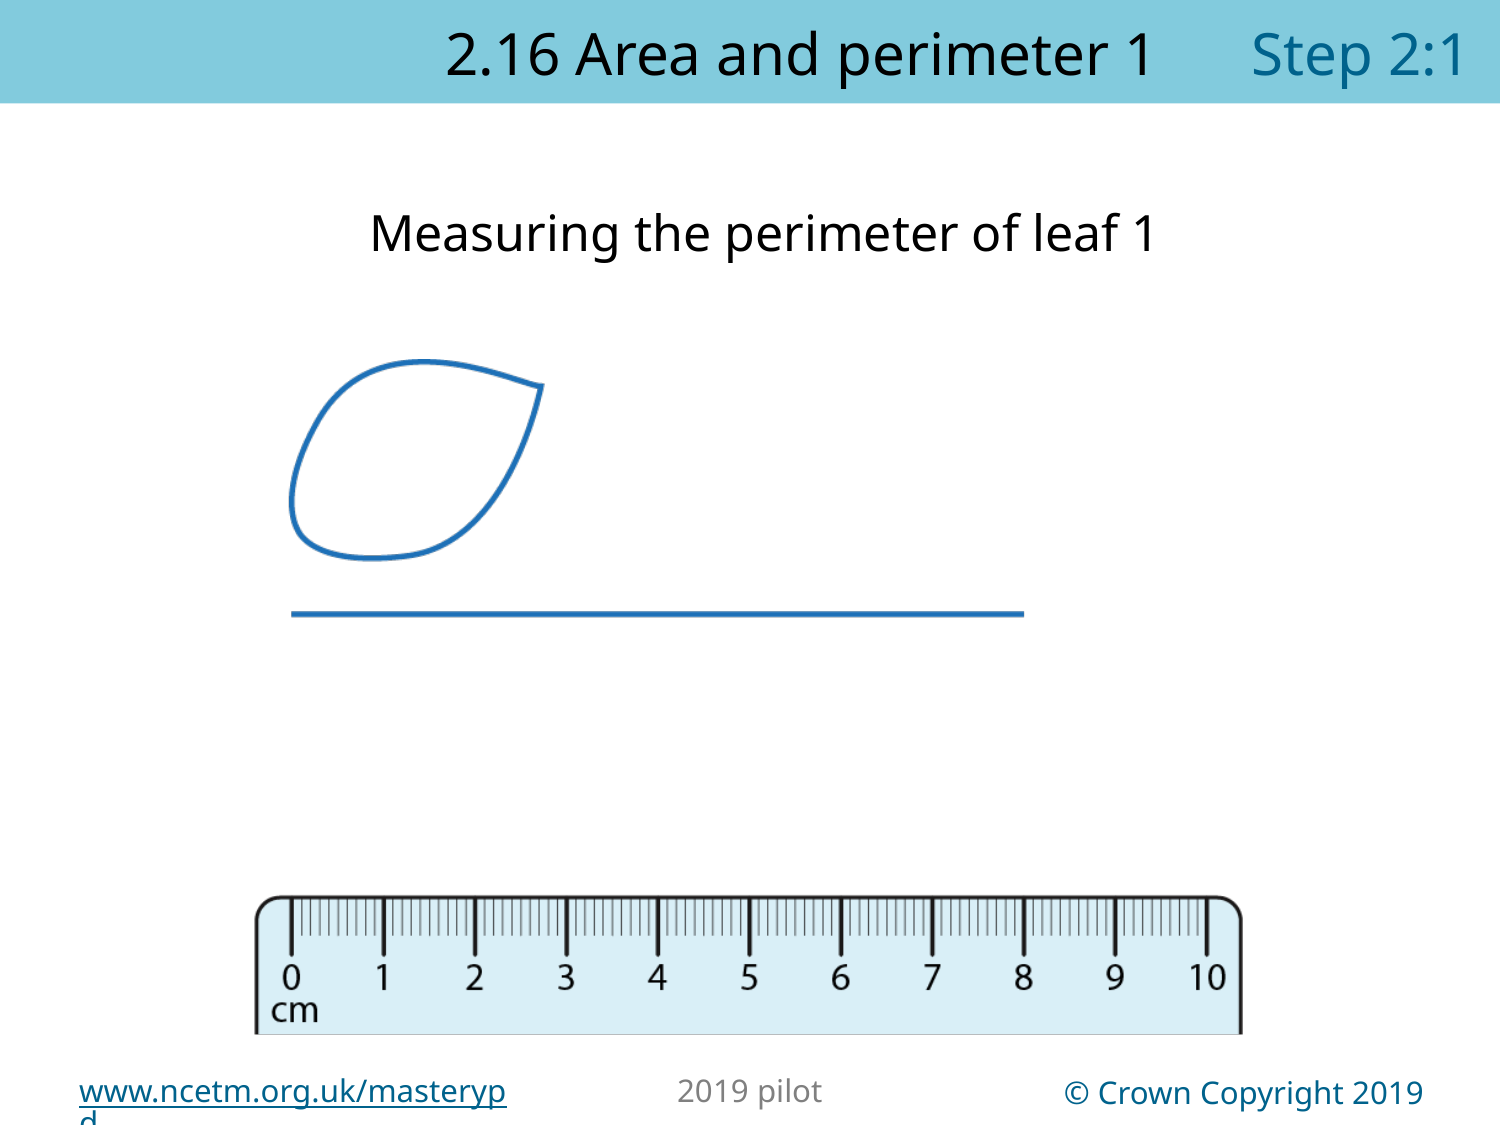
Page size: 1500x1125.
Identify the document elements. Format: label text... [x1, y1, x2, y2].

picture [246, 359, 1254, 631]
list 2.16 Area and perimeter 1 Step 2:1 [0, 0, 1500, 104]
text_box Measuring the perimeter of leaf 1 [354, 193, 1176, 269]
picture [246, 884, 1254, 1058]
